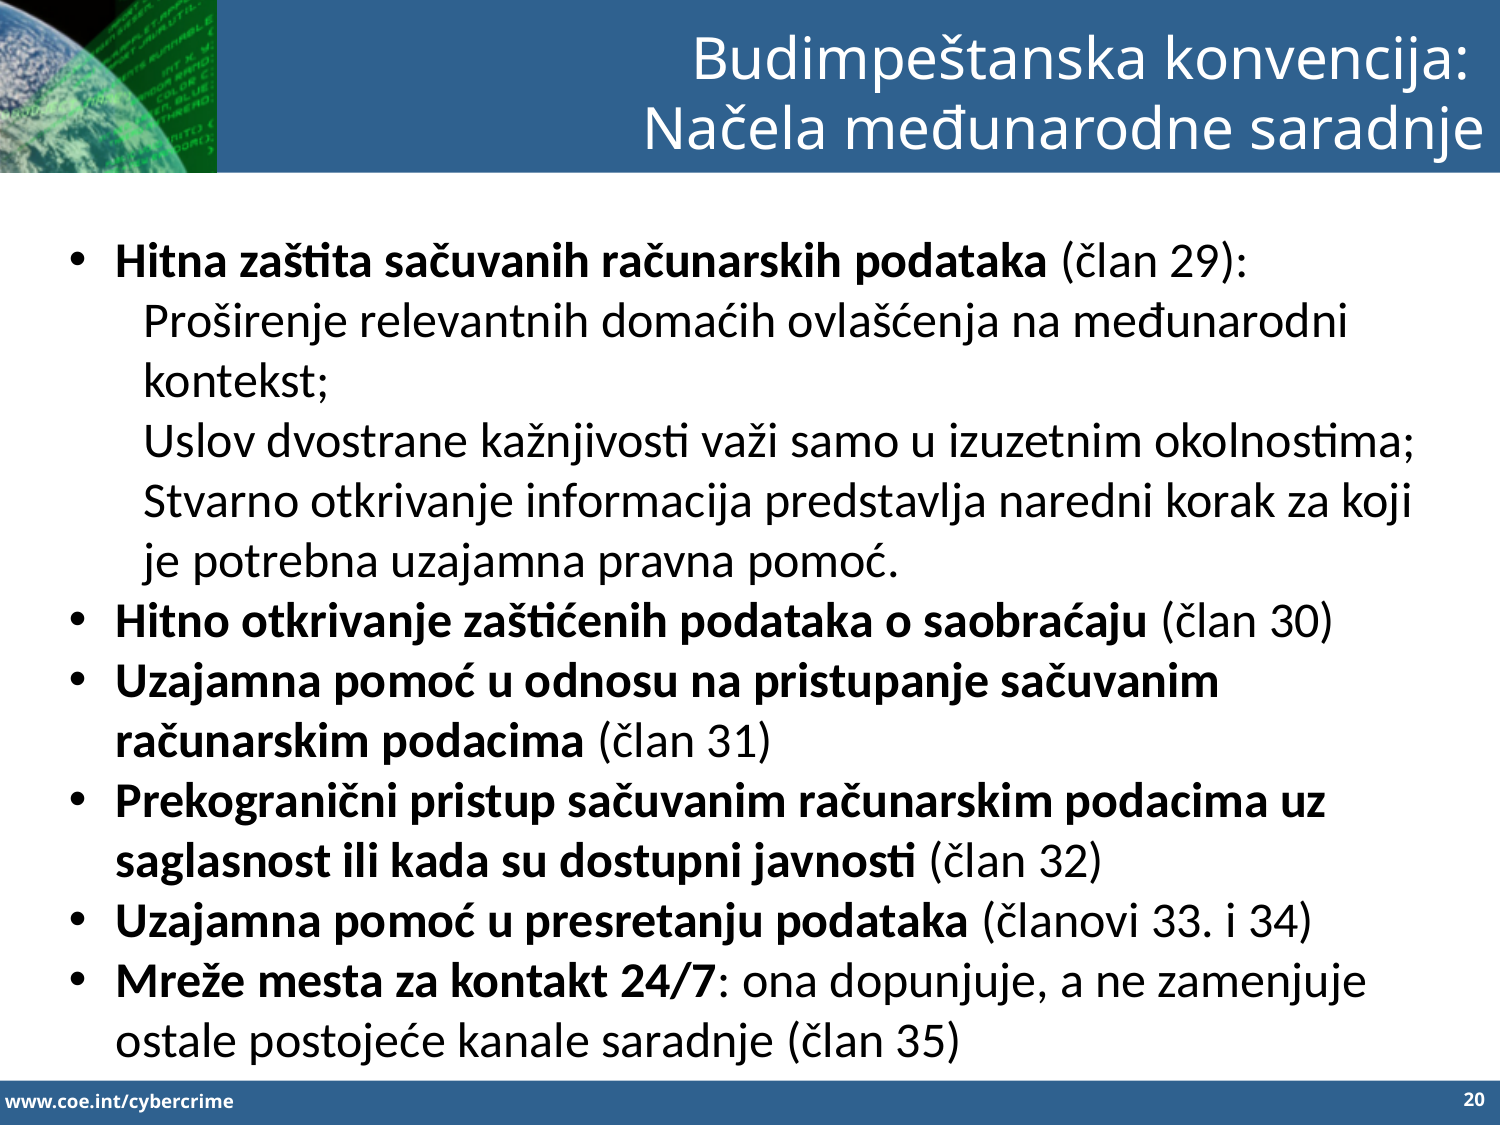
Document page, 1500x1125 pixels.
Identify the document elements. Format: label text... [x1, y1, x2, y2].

slide_number 20 [1149, 1079, 1500, 1125]
picture [0, 1, 217, 173]
text_box Hitna zaštita sačuvanih računarskih podataka (član 29): Proširenje relevantnih domaćih ovlašćenja na međunarodni kontekst; Uslov dvostrane kažnjivosti važi samo u izuzetnim okolnostima; Stvarno otkrivanje informacija predstavlja naredni korak za koji je potrebna uzajamna pravna pomoć. Hitno otkrivanje zaštićenih podataka o saobraćaju (član 30) Uzajamna pomoć u odnosu na pristupanje sačuvanim računarskim podacima (član 31) Prekogranični pristup sačuvanim računarskim podacima uz saglasnost ili kada su dostupni javnosti (član 32) Uzajamna pomoć u presretanju podataka (članovi 33. i 34) Mreže mesta za kontakt 24/7: ona dopunjuje, a ne zamenjuje ostale postojeće kanale saradnje (član 35) [54, 220, 1446, 1076]
text_box Budimpeštanska konvencija: Načela međunarodne saradnje [200, 14, 1500, 169]
